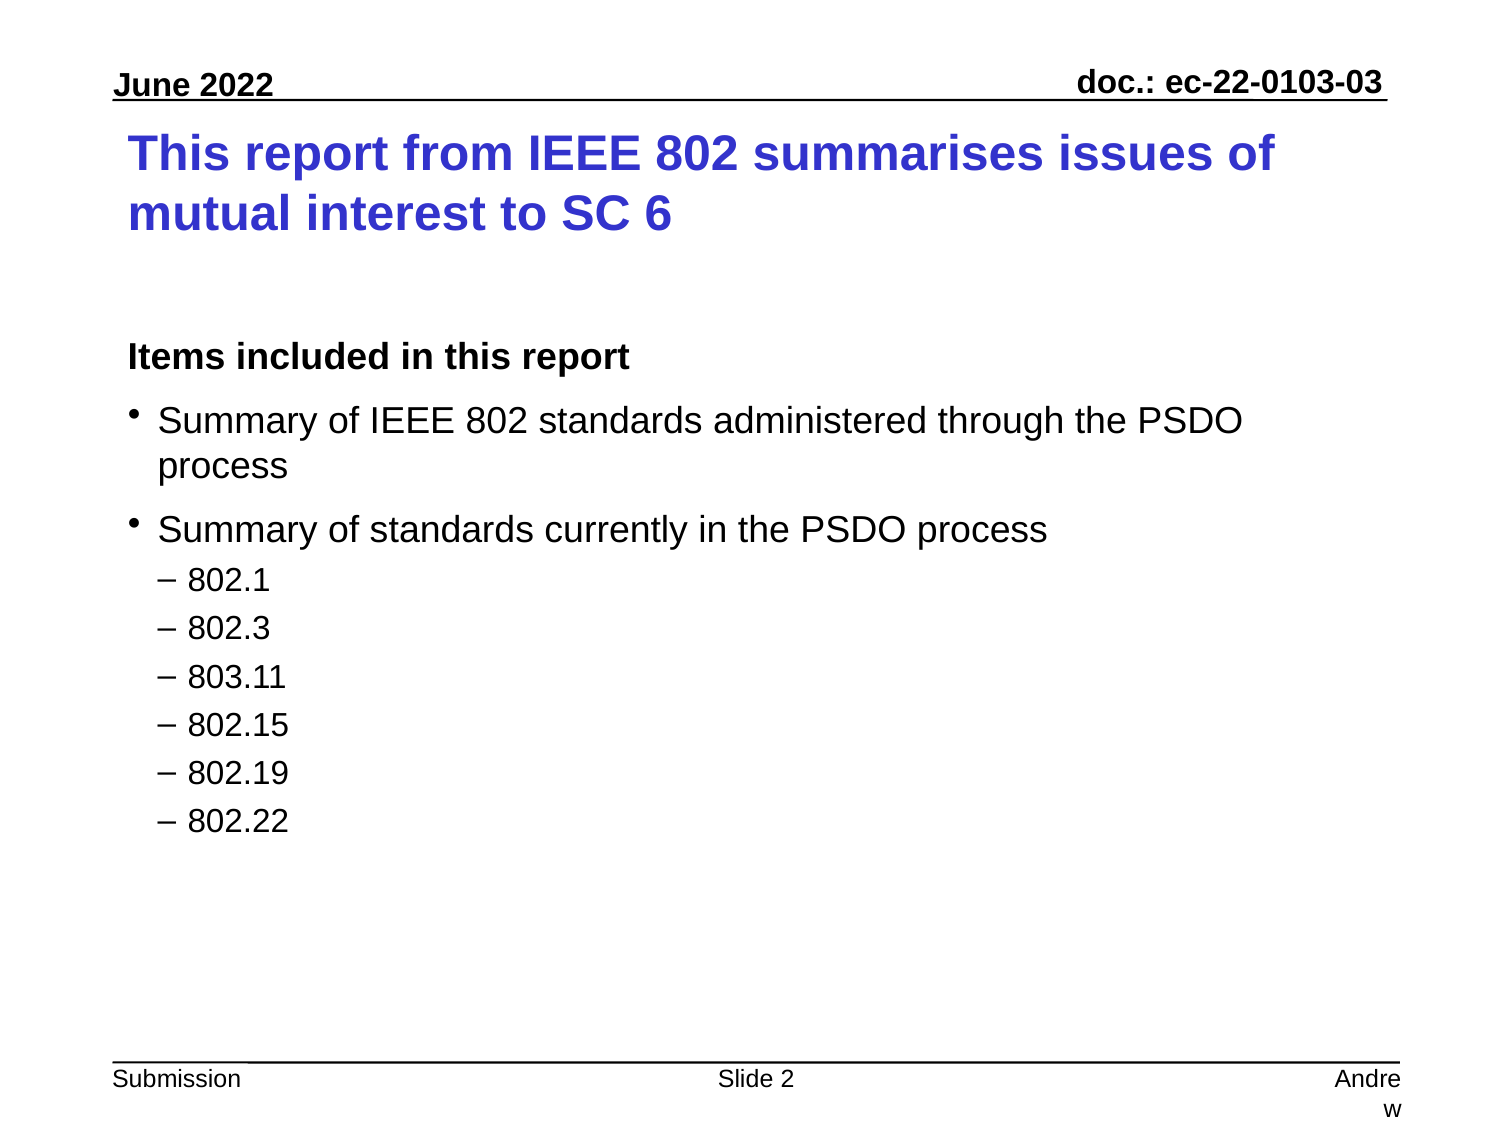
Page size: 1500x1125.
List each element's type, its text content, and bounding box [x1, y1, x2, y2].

footer Andrew Myles, Cisco [1320, 1061, 1402, 1093]
slide_number Slide 2 [709, 1061, 803, 1093]
title This report from IEEE 802 summarises issues of mutual interest to SC 6 [112, 112, 1388, 288]
list Items included in this report Summary of IEEE 802 standards administered through the PSDO process Summary of standards currently in the PSDO process 802.1 802.3 803.11 802.15 802.19 802.22 [112, 324, 1388, 1000]
